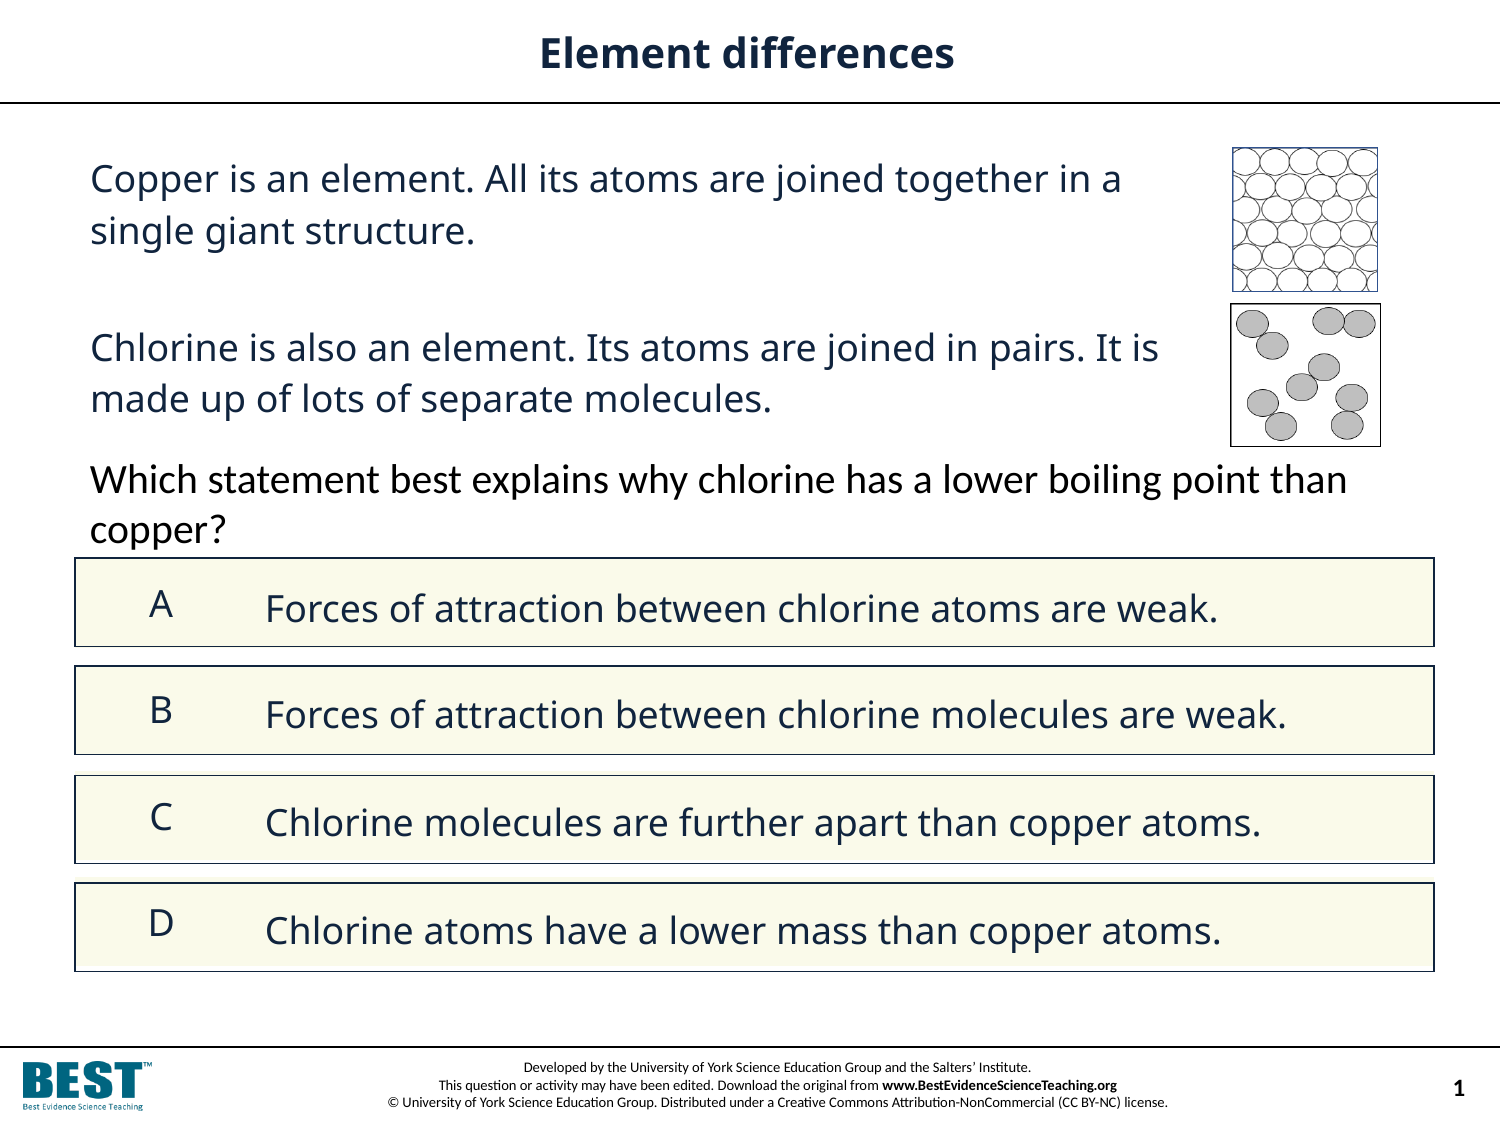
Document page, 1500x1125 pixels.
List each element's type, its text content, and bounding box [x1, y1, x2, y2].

picture [23, 1061, 152, 1111]
title Element differences [23, 4, 1471, 99]
list Forces of attraction between chlorine molecules are weak. [249, 666, 1435, 755]
picture [1229, 303, 1381, 448]
list Chlorine molecules are further apart than copper atoms. [249, 773, 1435, 863]
text_box Which statement best explains why chlorine has a lower boiling point than copper? [74, 444, 1434, 559]
list Copper is an element. All its atoms are joined together in a single giant structure. Chlorine is also an element. Its atoms are joined in pairs. It is made up of lots of separate molecules. [75, 141, 1196, 444]
picture [1232, 147, 1379, 292]
slide_number 1 [1130, 1061, 1481, 1111]
list Forces of attraction between chlorine atoms are weak. [249, 560, 1435, 649]
list Chlorine atoms have a lower mass than copper atoms. [249, 882, 1435, 971]
